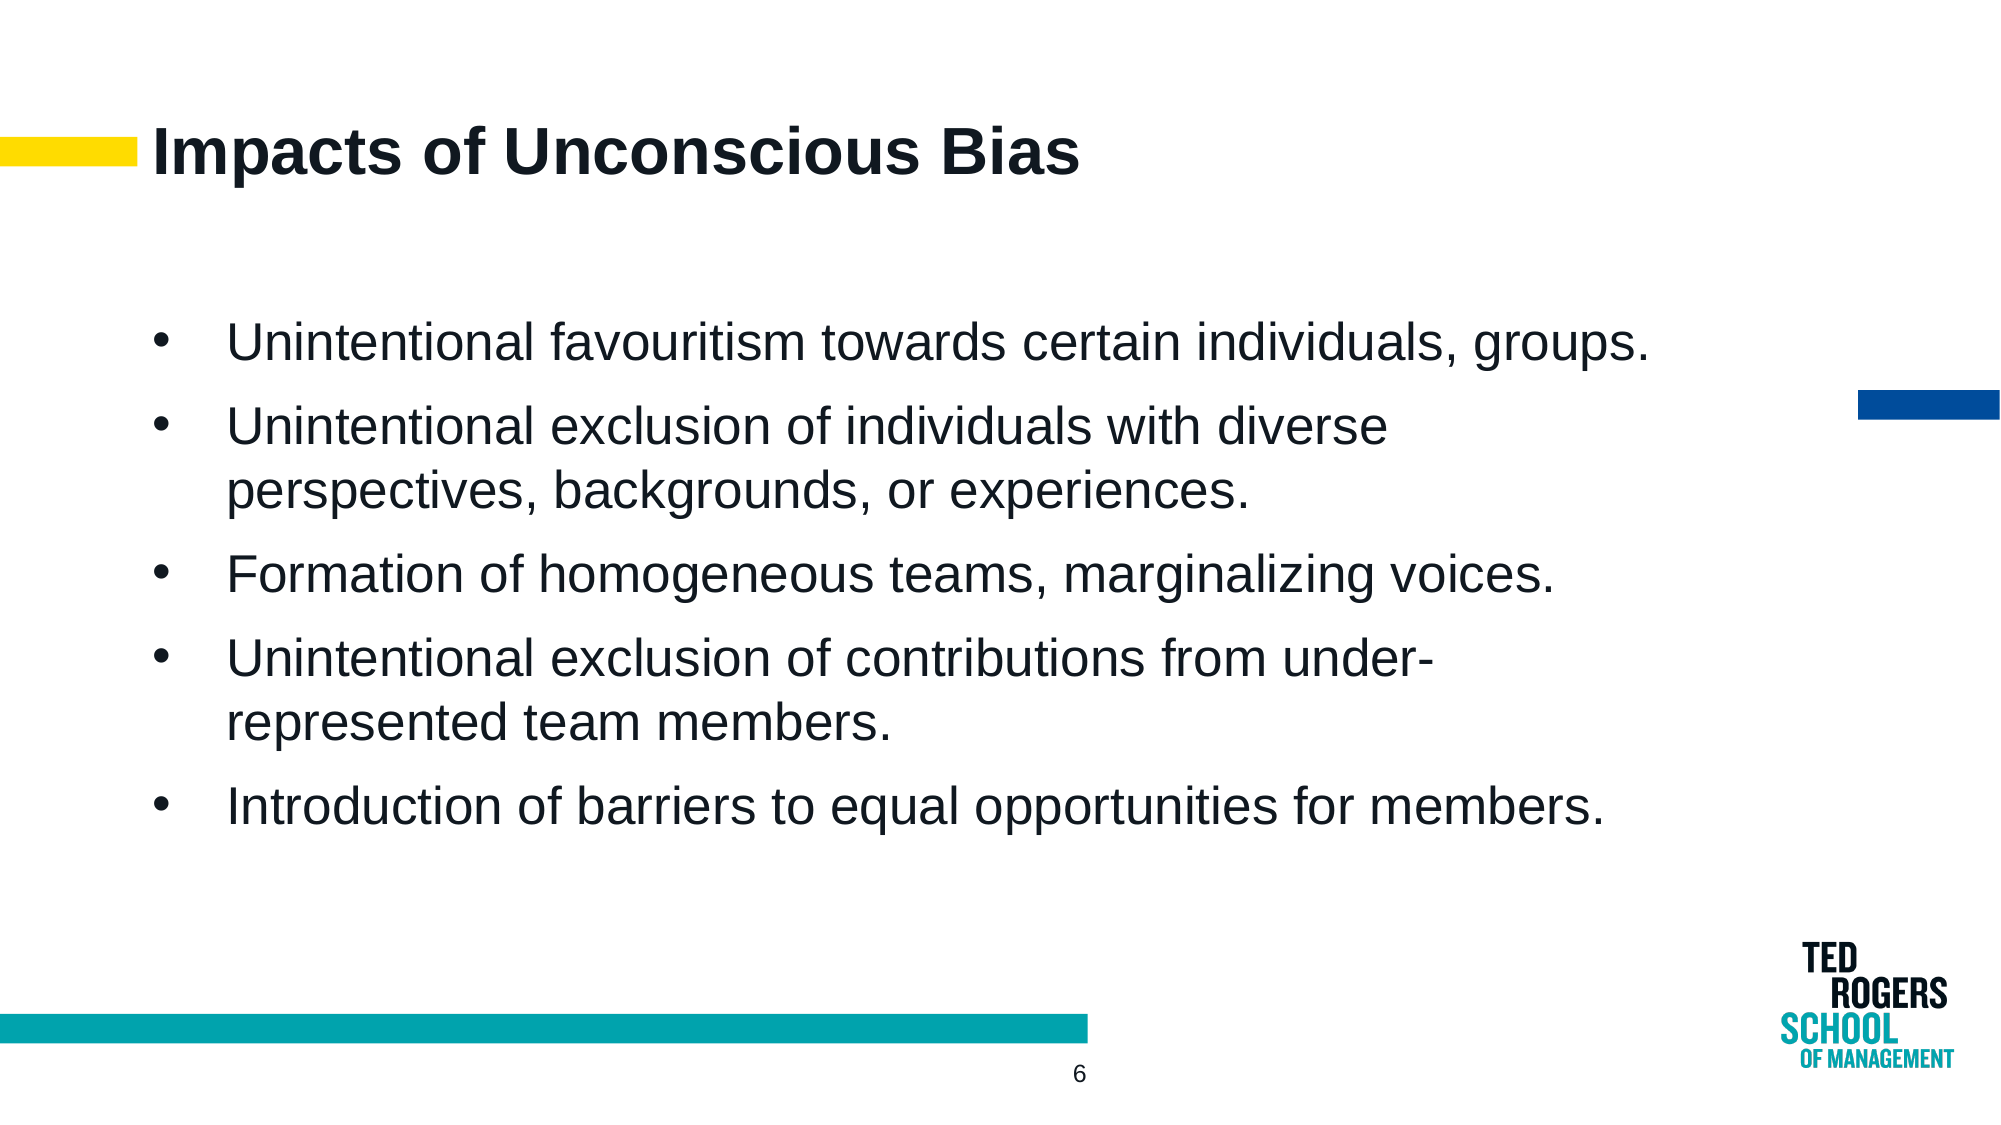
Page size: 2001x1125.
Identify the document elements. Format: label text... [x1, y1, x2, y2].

title Impacts of Unconscious Bias [137, 44, 1700, 262]
slide_number ‹#› [818, 1042, 1102, 1103]
list Unintentional favouritism towards certain individuals, groups. Unintentional exclusion of individuals with diverse perspectives, backgrounds, or experiences. Formation of homogeneous teams, marginalizing voices. Unintentional exclusion of contributions from under-represented team members. Introduction of barriers to equal opportunities for members. [137, 299, 1700, 900]
picture [1730, 893, 2001, 1125]
